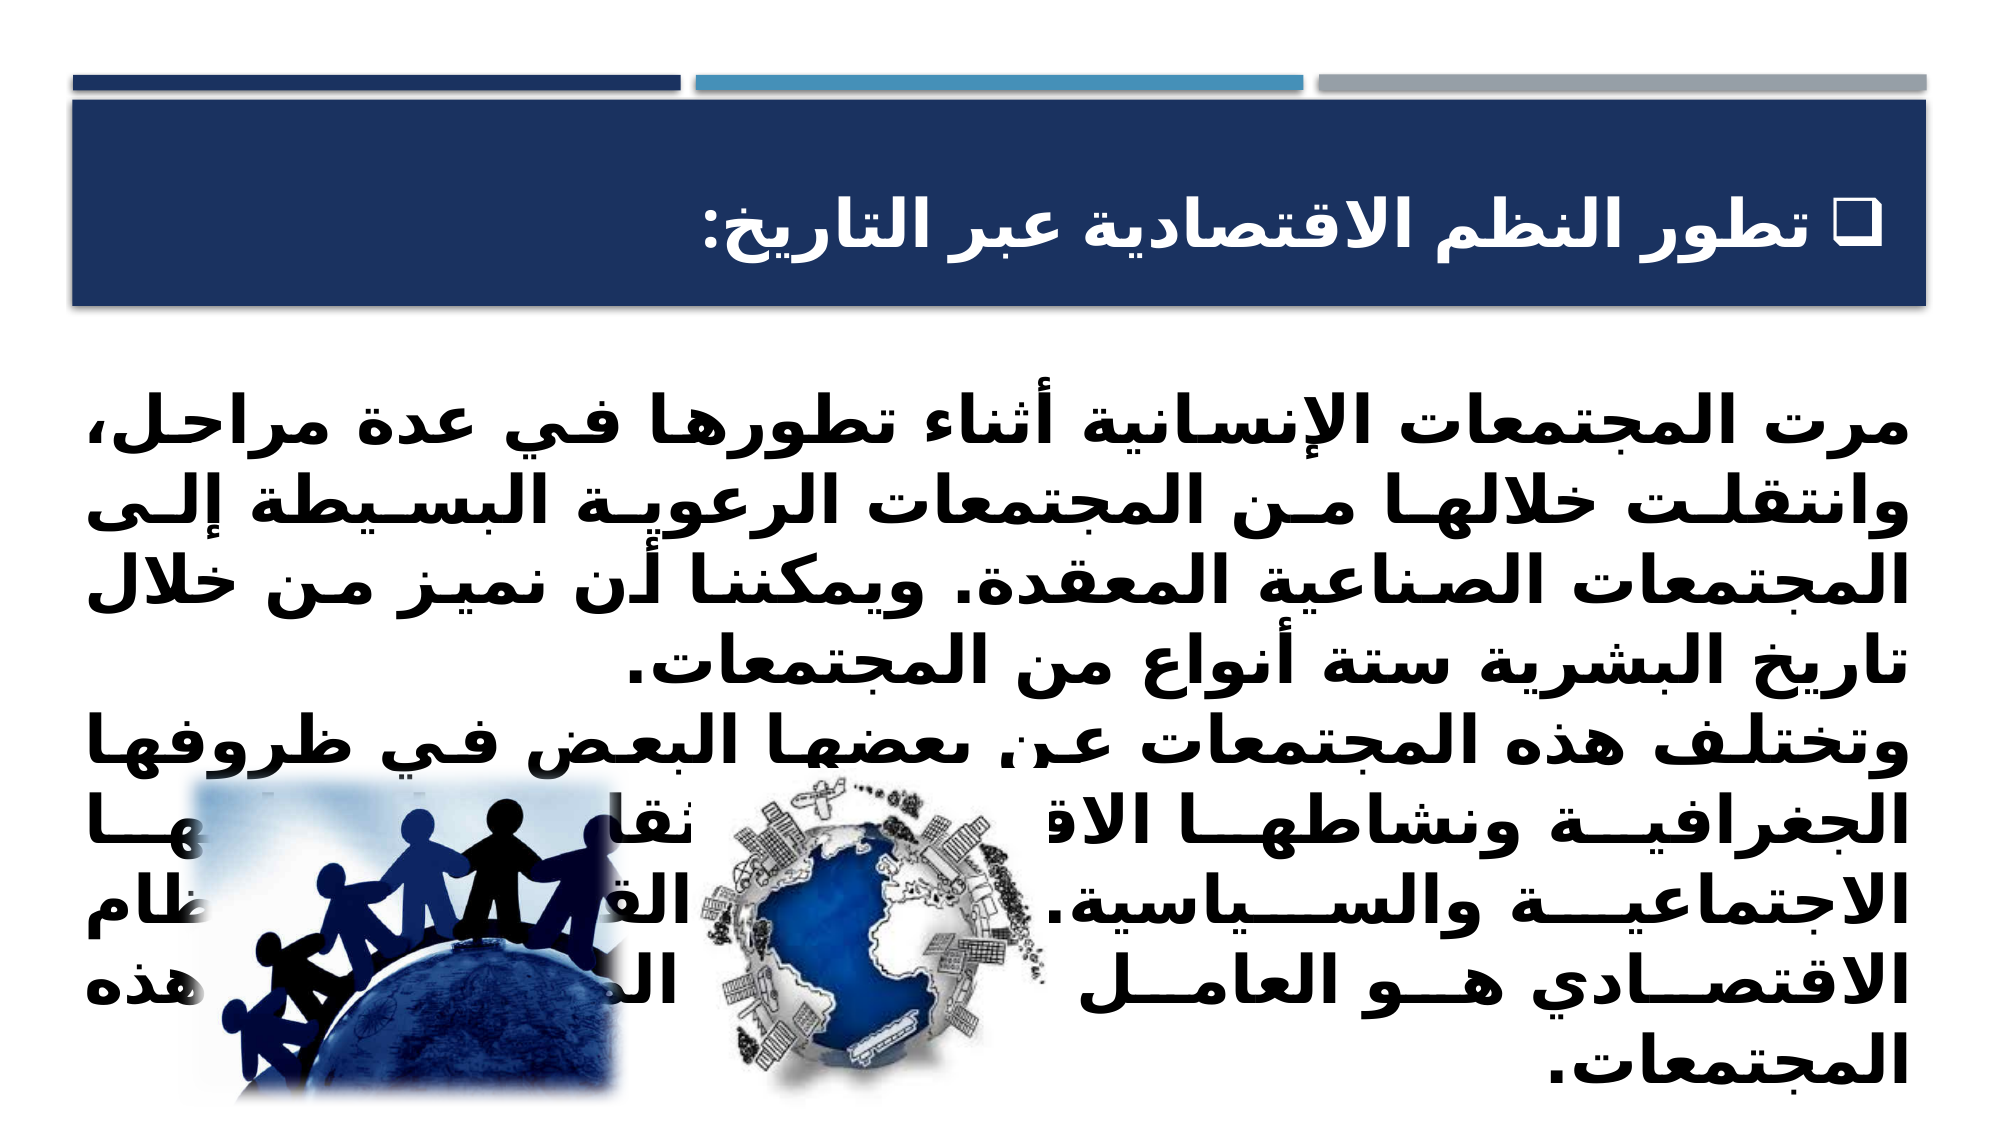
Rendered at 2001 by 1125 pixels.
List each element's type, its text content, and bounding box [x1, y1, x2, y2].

picture [176, 764, 630, 1108]
title تطور النظم الاقتصادية عبر التاريخ: [94, 119, 1904, 282]
text_box مرت المجتمعات الإنسانية أثناء تطورها في عدة مراحل، وانتقلت خلالها من المجتمعات الرعوية البسيطة إلى المجتمعات الصناعية المعقدة. ويمكننا أن نميز من خلال تاريخ البشرية ستة أنواع من المجتمعات. وتختلف هذه المجتمعات عن بعضها البعض في ظروفها الجغرافية ونشاطها الاقتصادي وثقافتها ونظمها الاجتماعية والسياسية. ويمكننا القول أن النظام الاقتصادي هو العامل الأساسي المميز بين هذه المجتمعات. [69, 369, 1928, 1104]
picture [690, 767, 1049, 1124]
